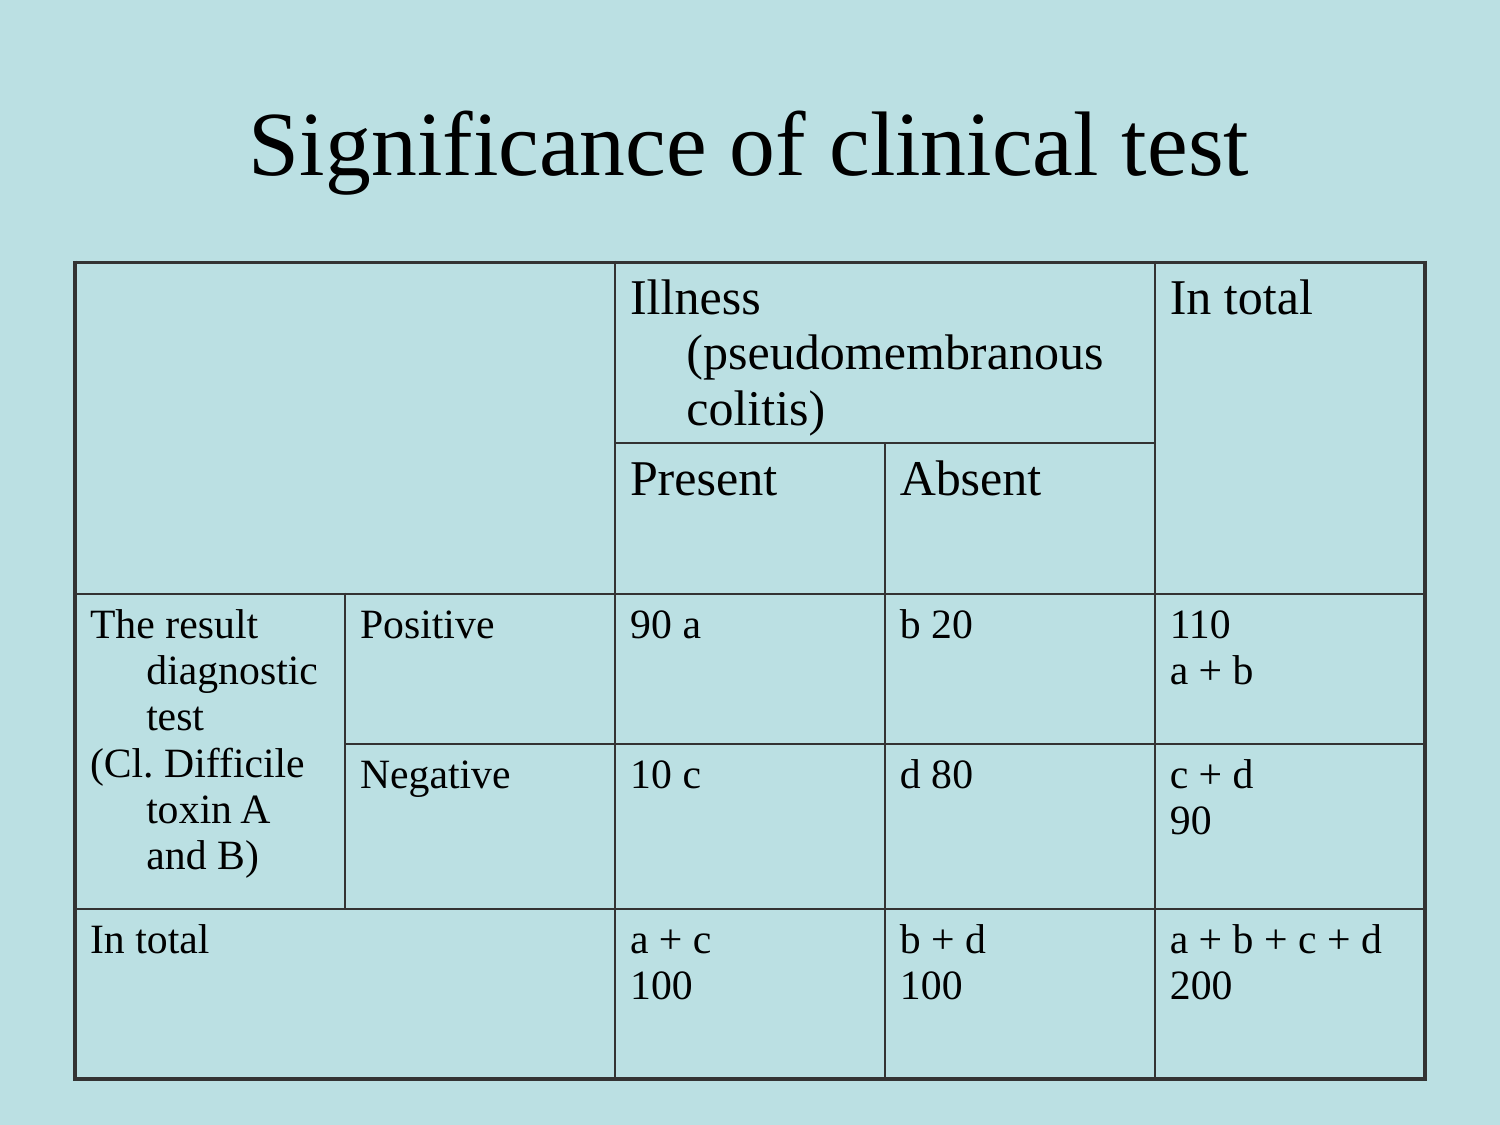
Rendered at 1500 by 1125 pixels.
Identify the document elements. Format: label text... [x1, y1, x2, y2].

table_cell 110 a + b [1156, 595, 1423, 743]
table_cell 90 a [616, 595, 884, 743]
table_header In total [1156, 264, 1423, 593]
title Significance of clinical test [75, 45, 1425, 233]
table_cell a + c 100 [616, 910, 884, 1077]
table_cell 10 c [616, 745, 884, 908]
table_header Illness (pseudomembranous colitis) [616, 264, 1154, 442]
table_cell b 20 [886, 595, 1154, 743]
table_cell d 80 [886, 745, 1154, 908]
table_cell Positive [346, 595, 614, 743]
table_cell Negative [346, 745, 614, 908]
table_cell The result diagnostic test (Cl. Difficile toxin A and B) [77, 595, 344, 908]
table_cell In total [77, 910, 614, 1077]
table_cell b + d 100 [886, 910, 1154, 1077]
table_cell Absent [886, 444, 1154, 593]
table_cell a + b + c + d 200 [1156, 910, 1423, 1077]
table_cell Present [616, 444, 884, 593]
table_cell c + d 90 [1156, 745, 1423, 908]
table_header [77, 264, 614, 593]
